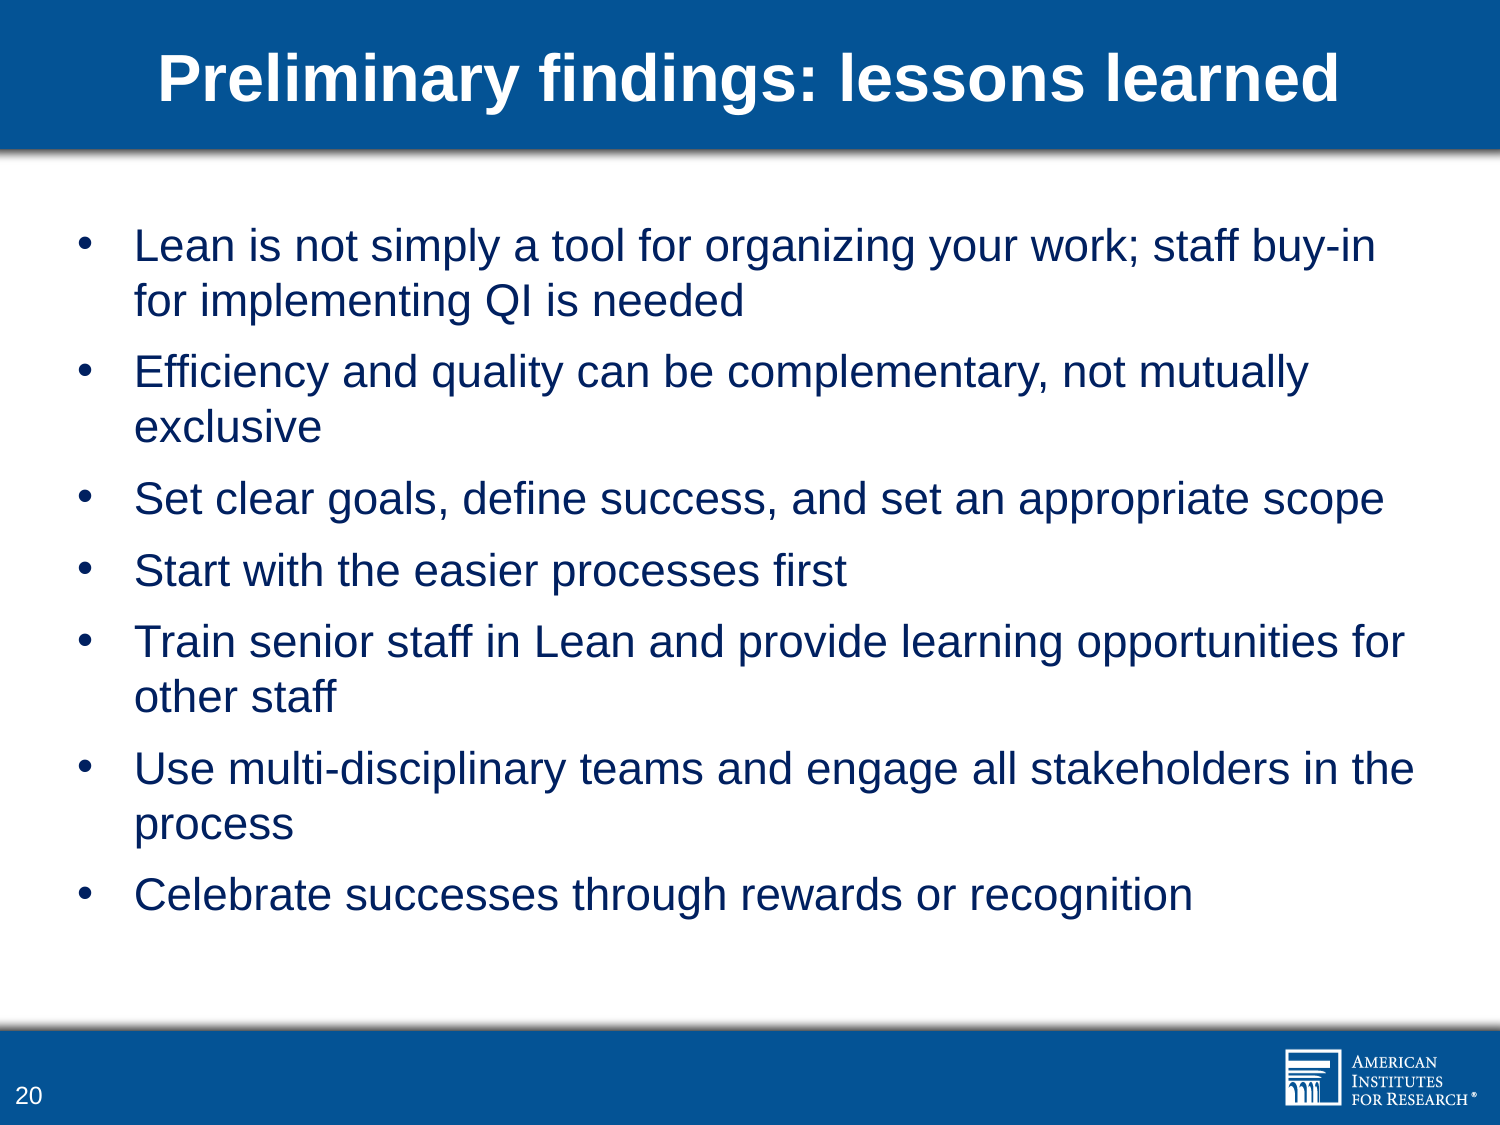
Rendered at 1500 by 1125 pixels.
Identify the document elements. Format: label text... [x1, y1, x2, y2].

list Lean is not simply a tool for organizing your work; staff buy-in for implementing QI is needed Efficiency and quality can be complementary, not mutually exclusive Set clear goals, define success, and set an appropriate scope Start with the easier processes first Train senior staff in Lean and provide learning opportunities for other staff Use multi-disciplinary teams and engage all stakeholders in the process Celebrate successes through rewards or recognition [61, 207, 1438, 973]
slide_number 20 [0, 1065, 350, 1125]
title Preliminary findings: lessons learned [0, 0, 1500, 151]
picture [0, 151, 1500, 1125]
